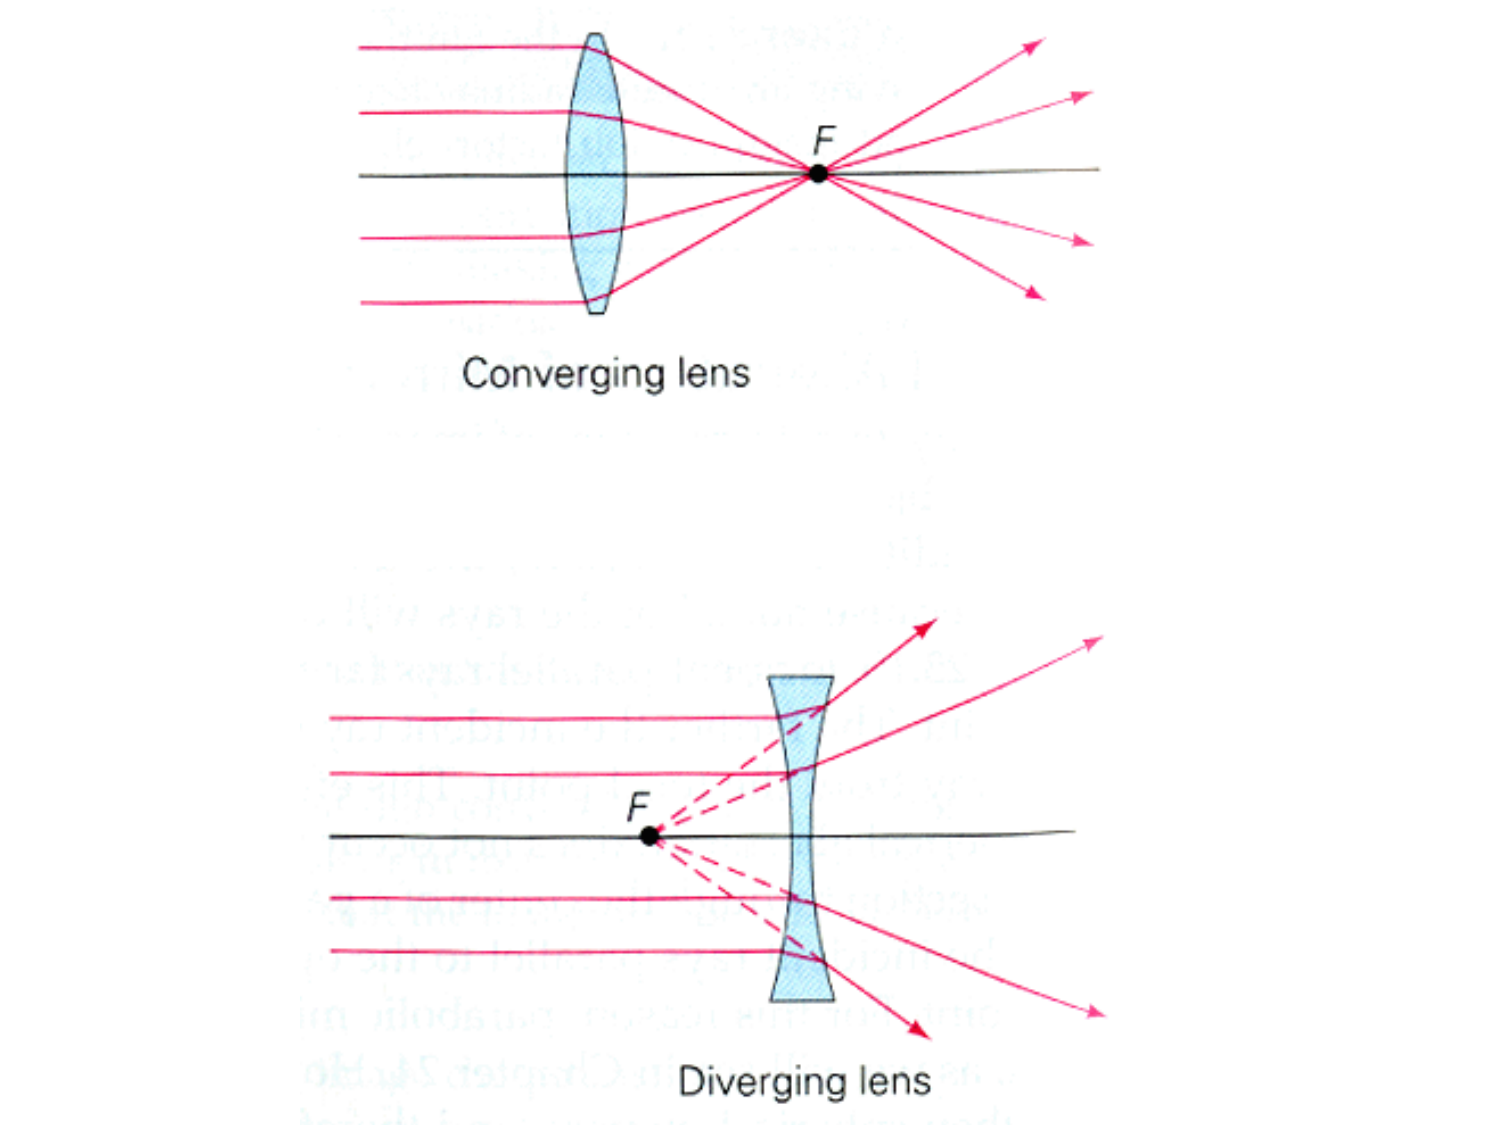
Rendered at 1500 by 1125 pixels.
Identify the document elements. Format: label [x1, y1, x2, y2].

picture [299, 0, 1138, 1125]
